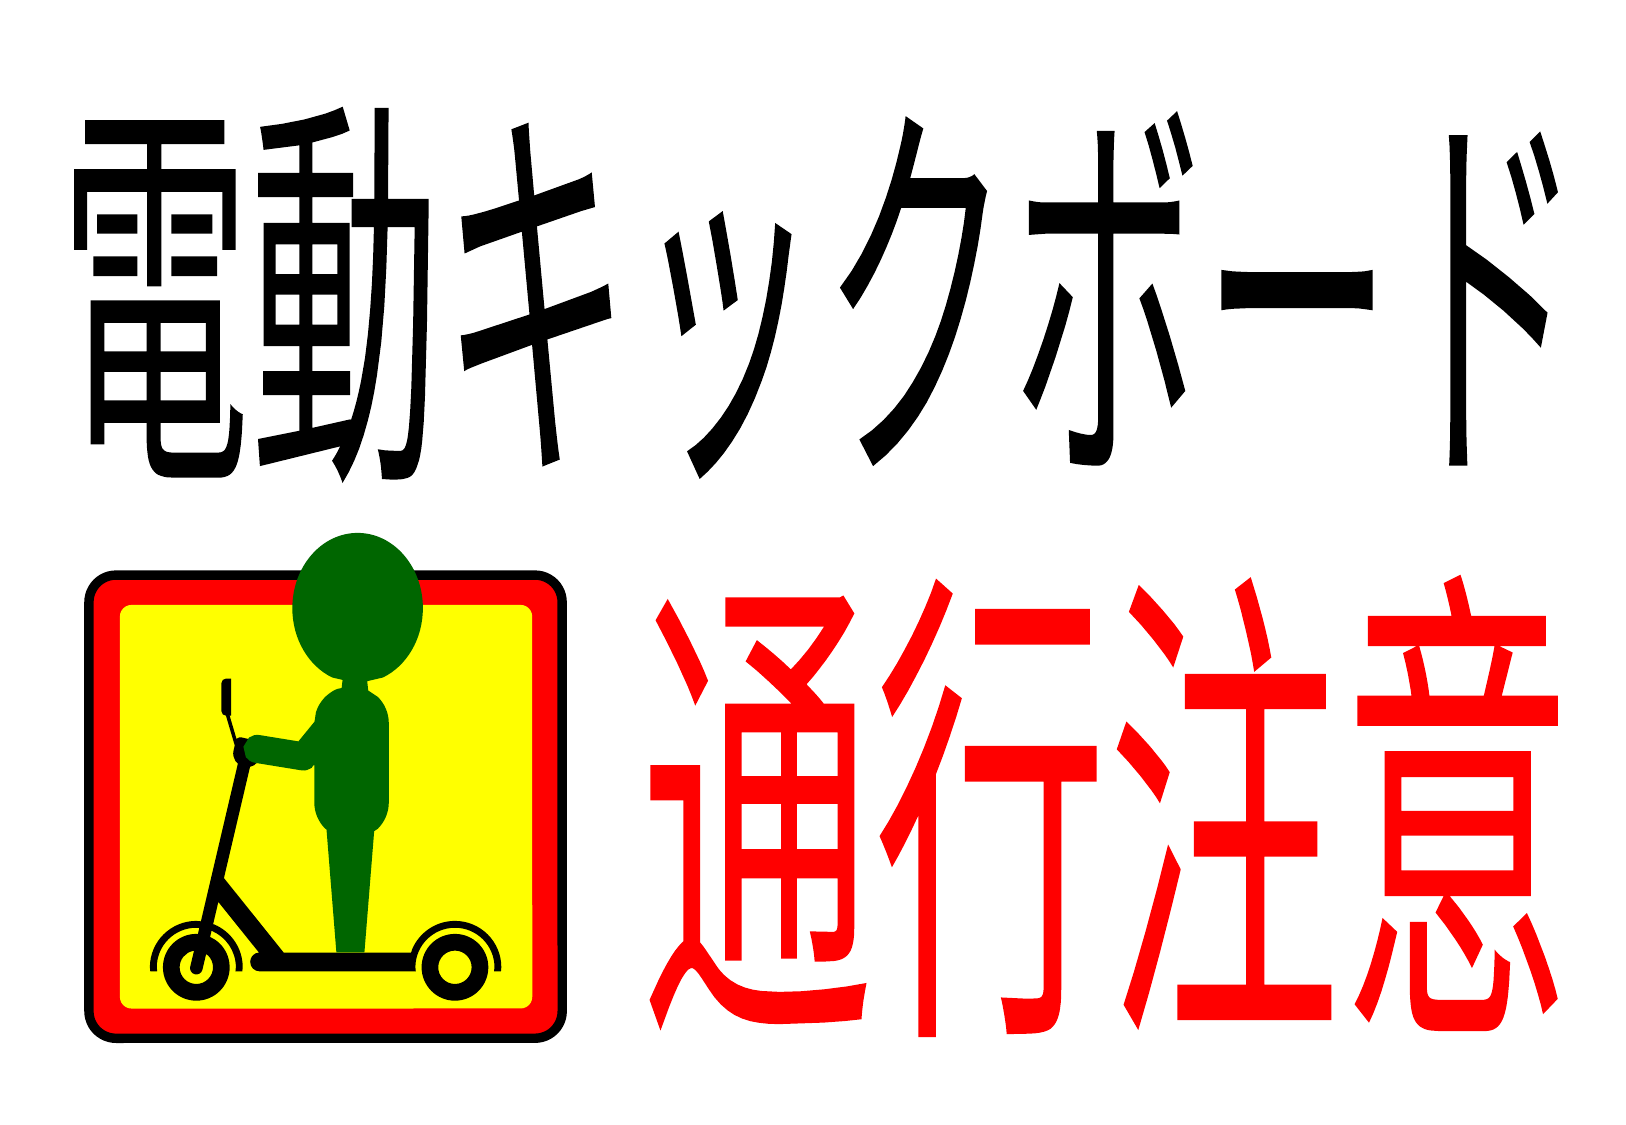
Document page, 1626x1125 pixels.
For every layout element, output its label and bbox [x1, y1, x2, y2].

text_box [88, 532, 563, 1039]
